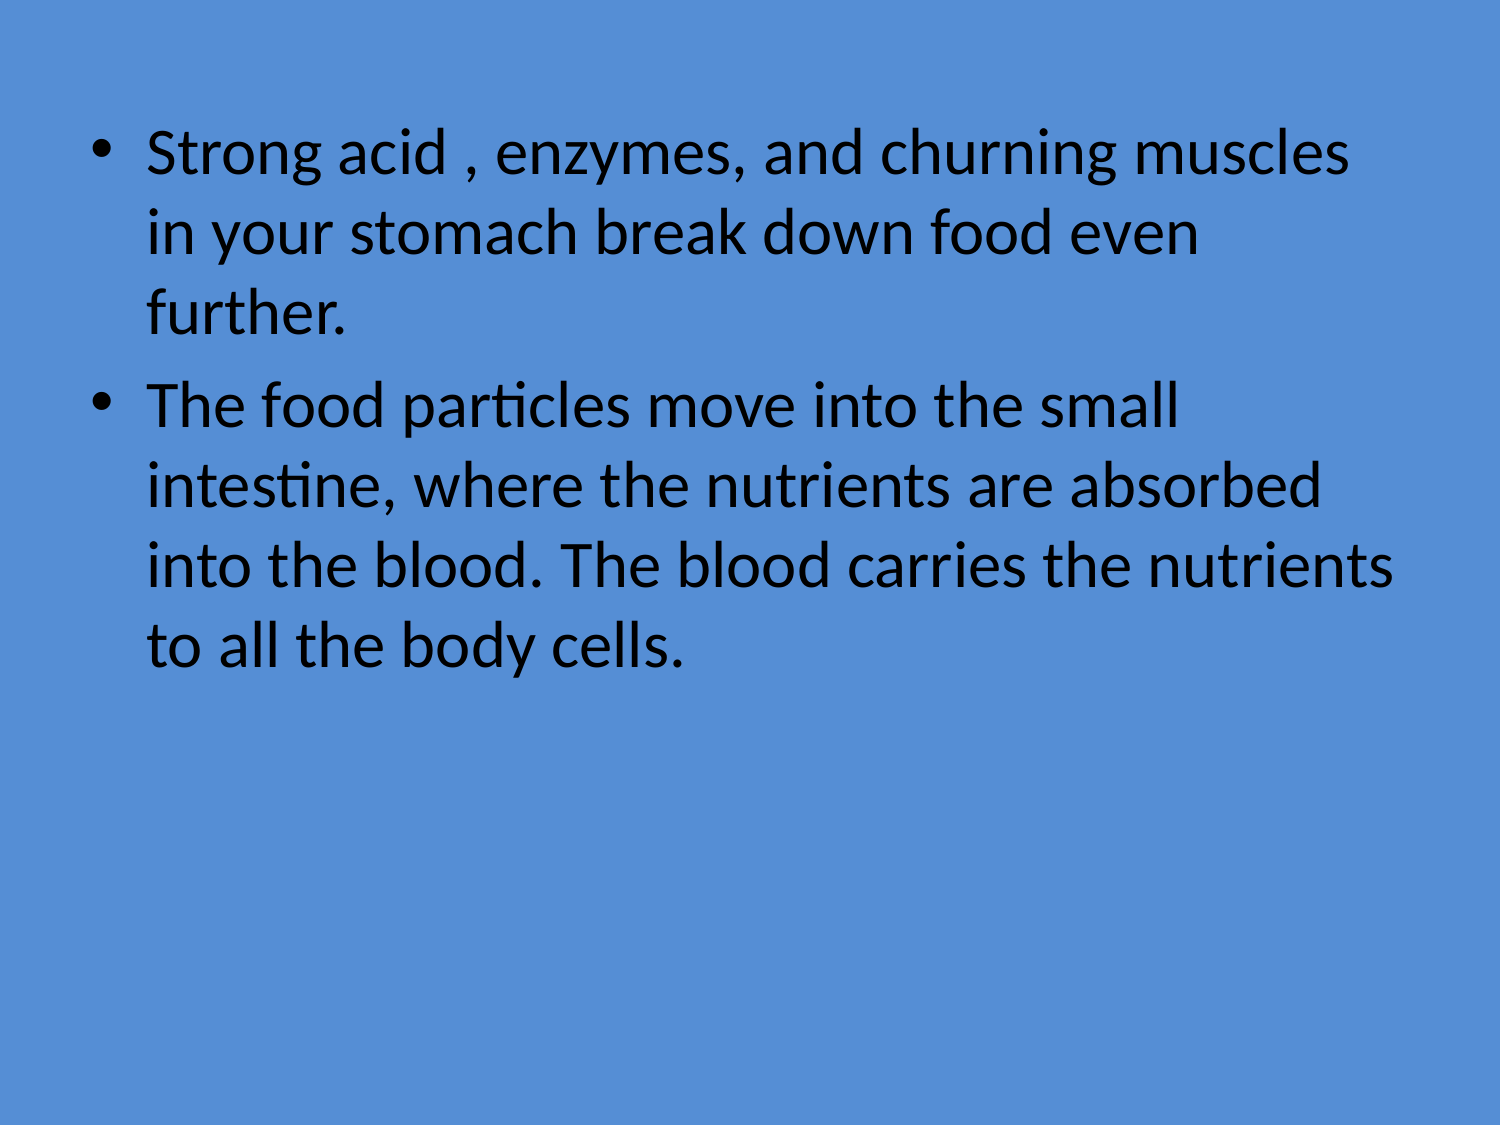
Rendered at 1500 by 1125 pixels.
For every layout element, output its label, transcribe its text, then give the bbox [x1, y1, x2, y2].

list Strong acid , enzymes, and churning muscles in your stomach break down food even further. The food particles move into the small intestine, where the nutrients are absorbed into the blood. The blood carries the nutrients to all the body cells. [75, 99, 1425, 893]
